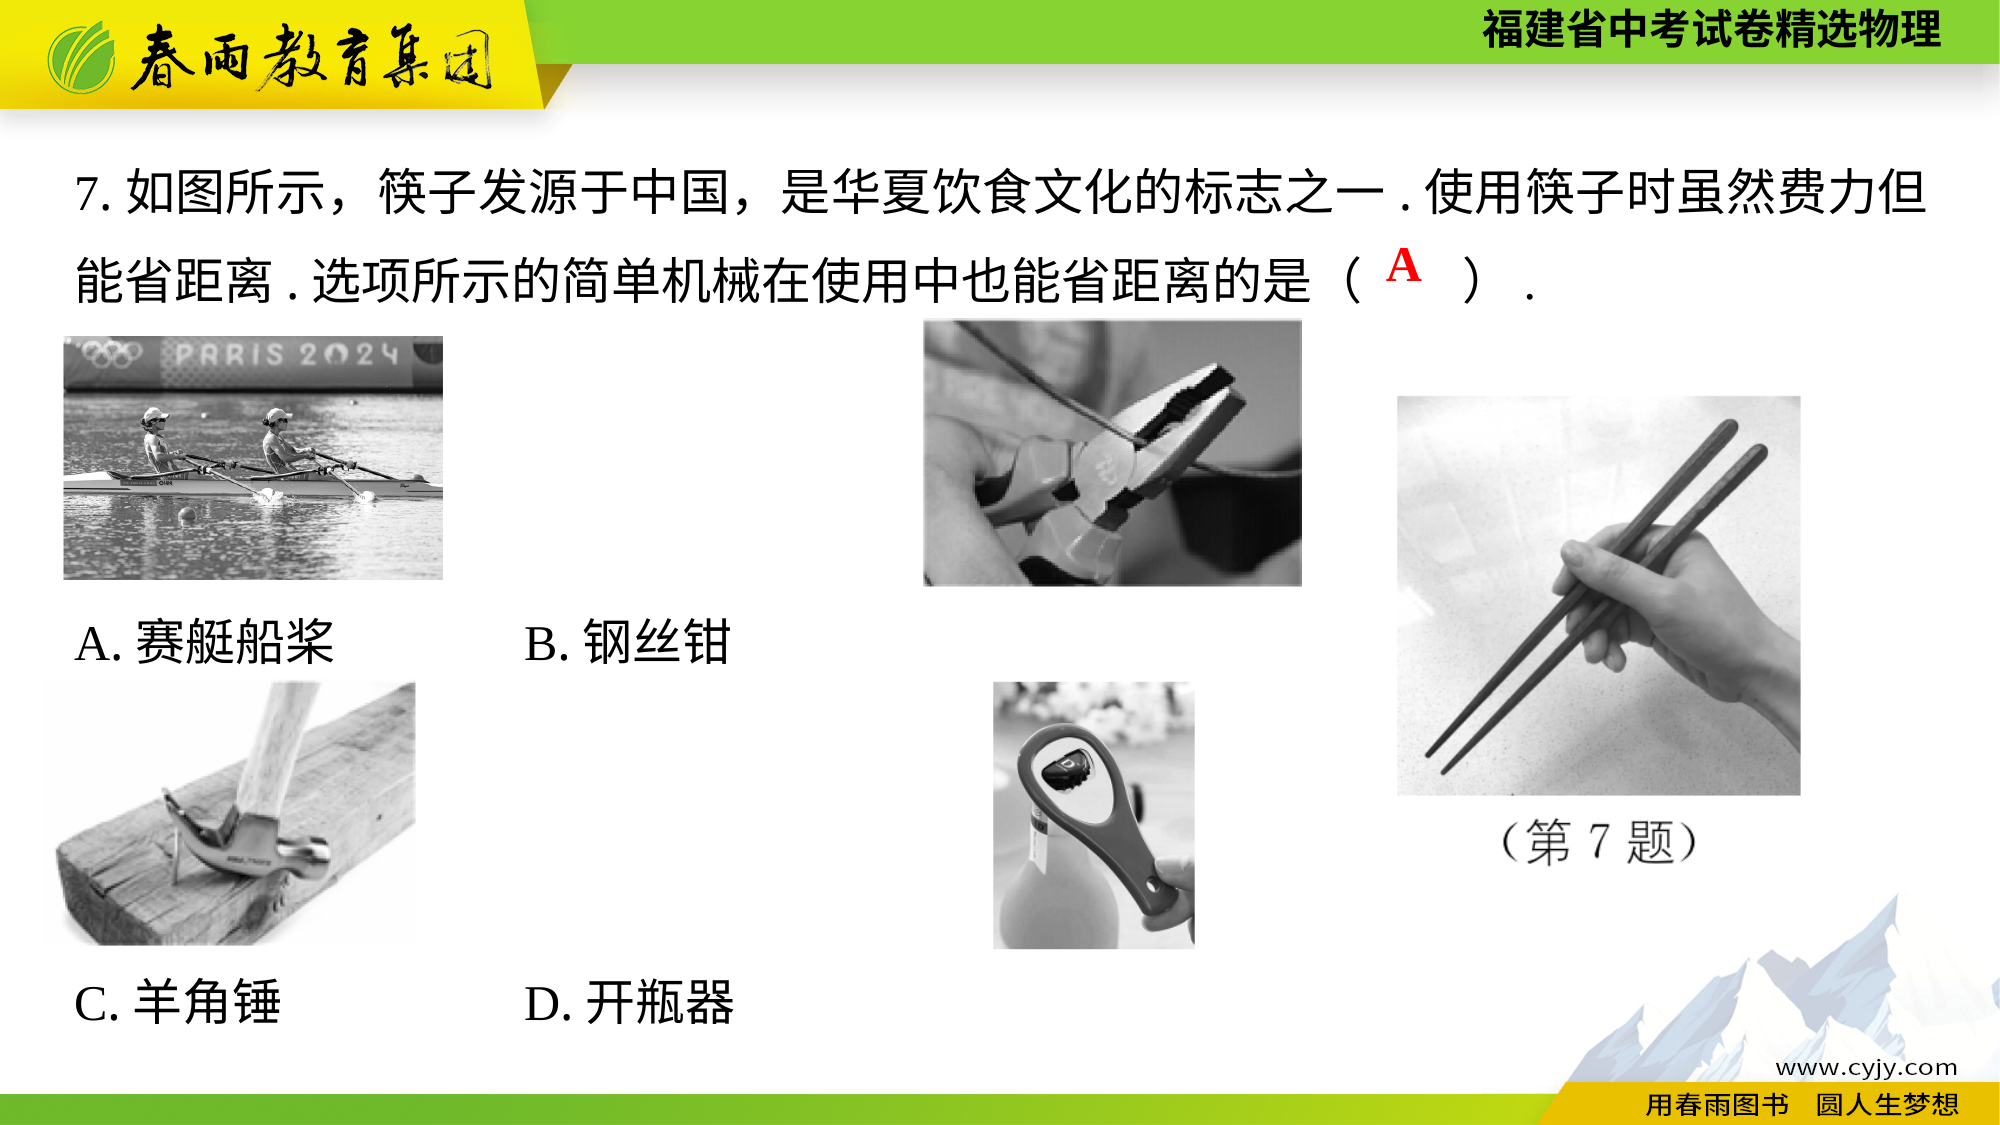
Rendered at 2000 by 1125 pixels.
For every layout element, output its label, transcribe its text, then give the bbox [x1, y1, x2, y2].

list 7.如图所示，筷子发源于中国，是华夏饮食文化的标志之一.使用筷子时虽然费力但能省距离.选项所示的简单机械在使用中也能省距离的是（ ）. A.赛艇船桨 B.钢丝钳 C.羊角锤 D.开瓶器 [59, 122, 1944, 1047]
text_box A [1371, 224, 1437, 300]
picture [0, 0, 2000, 1125]
